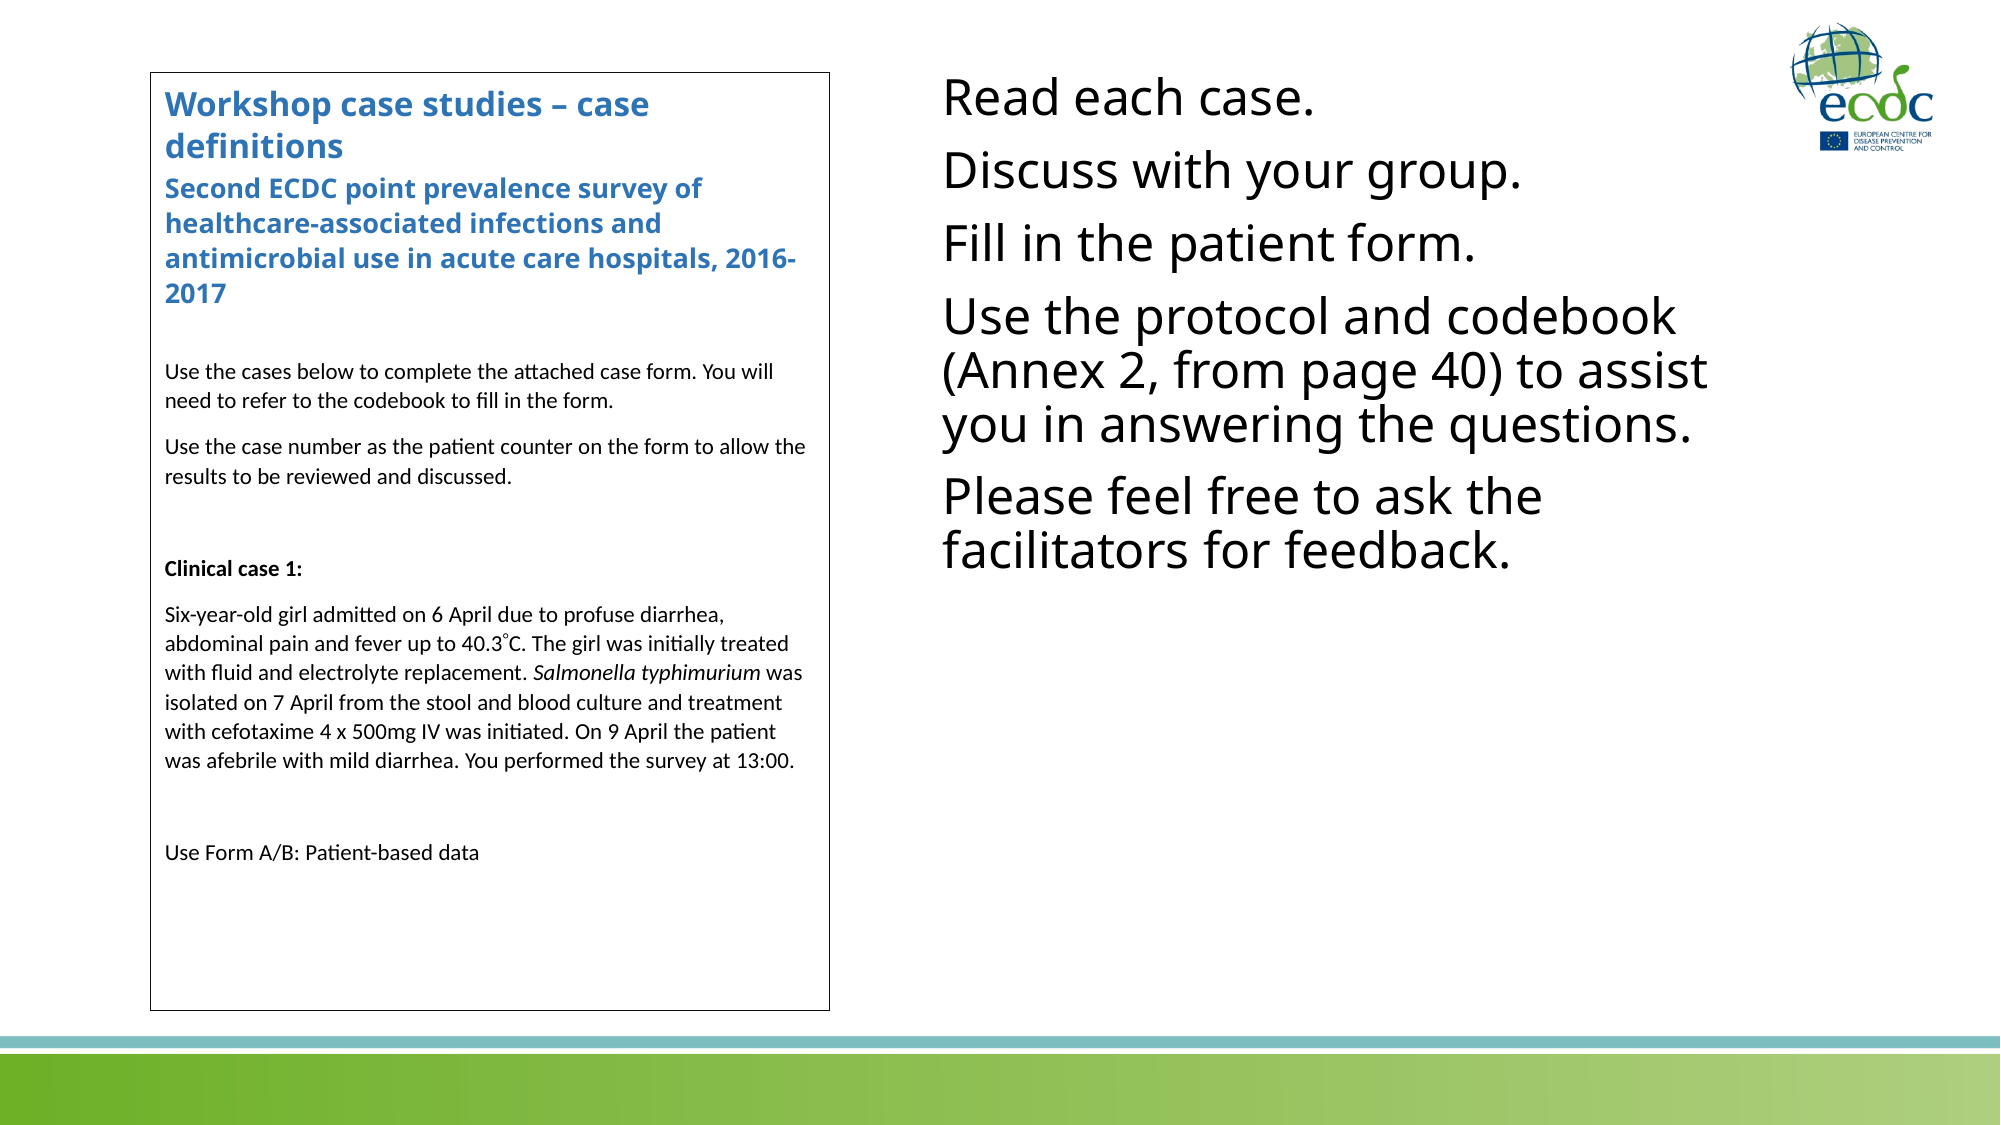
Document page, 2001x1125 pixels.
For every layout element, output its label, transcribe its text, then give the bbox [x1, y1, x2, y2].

picture [0, 0, 2000, 1125]
list Read each case. Discuss with your group. Fill in the patient form. Use the protocol and codebook (Annex 2, from page 40) to assist you in answering the questions. Please feel free to ask the facilitators for feedback. [942, 72, 1787, 920]
text_box Workshop case studies – case definitions Second ECDC point prevalence survey of healthcare-associated infections and antimicrobial use in acute care hospitals, 2016-2017 Use the cases below to complete the attached case form. You will need to refer to the codebook to fill in the form. Use the case number as the patient counter on the form to allow the results to be reviewed and discussed. Clinical case 1: Six-year-old girl admitted on 6 April due to profuse diarrhea, abdominal pain and fever up to 40.3C. The girl was initially treated with fluid and electrolyte replacement. Salmonella typhimurium was isolated on 7 April from the stool and blood culture and treatment with cefotaxime 4 x 500mg IV was initiated. On 9 April the patient was afebrile with mild diarrhea. You performed the survey at 13:00. Use Form A/B: Patient-based data [150, 72, 830, 1011]
